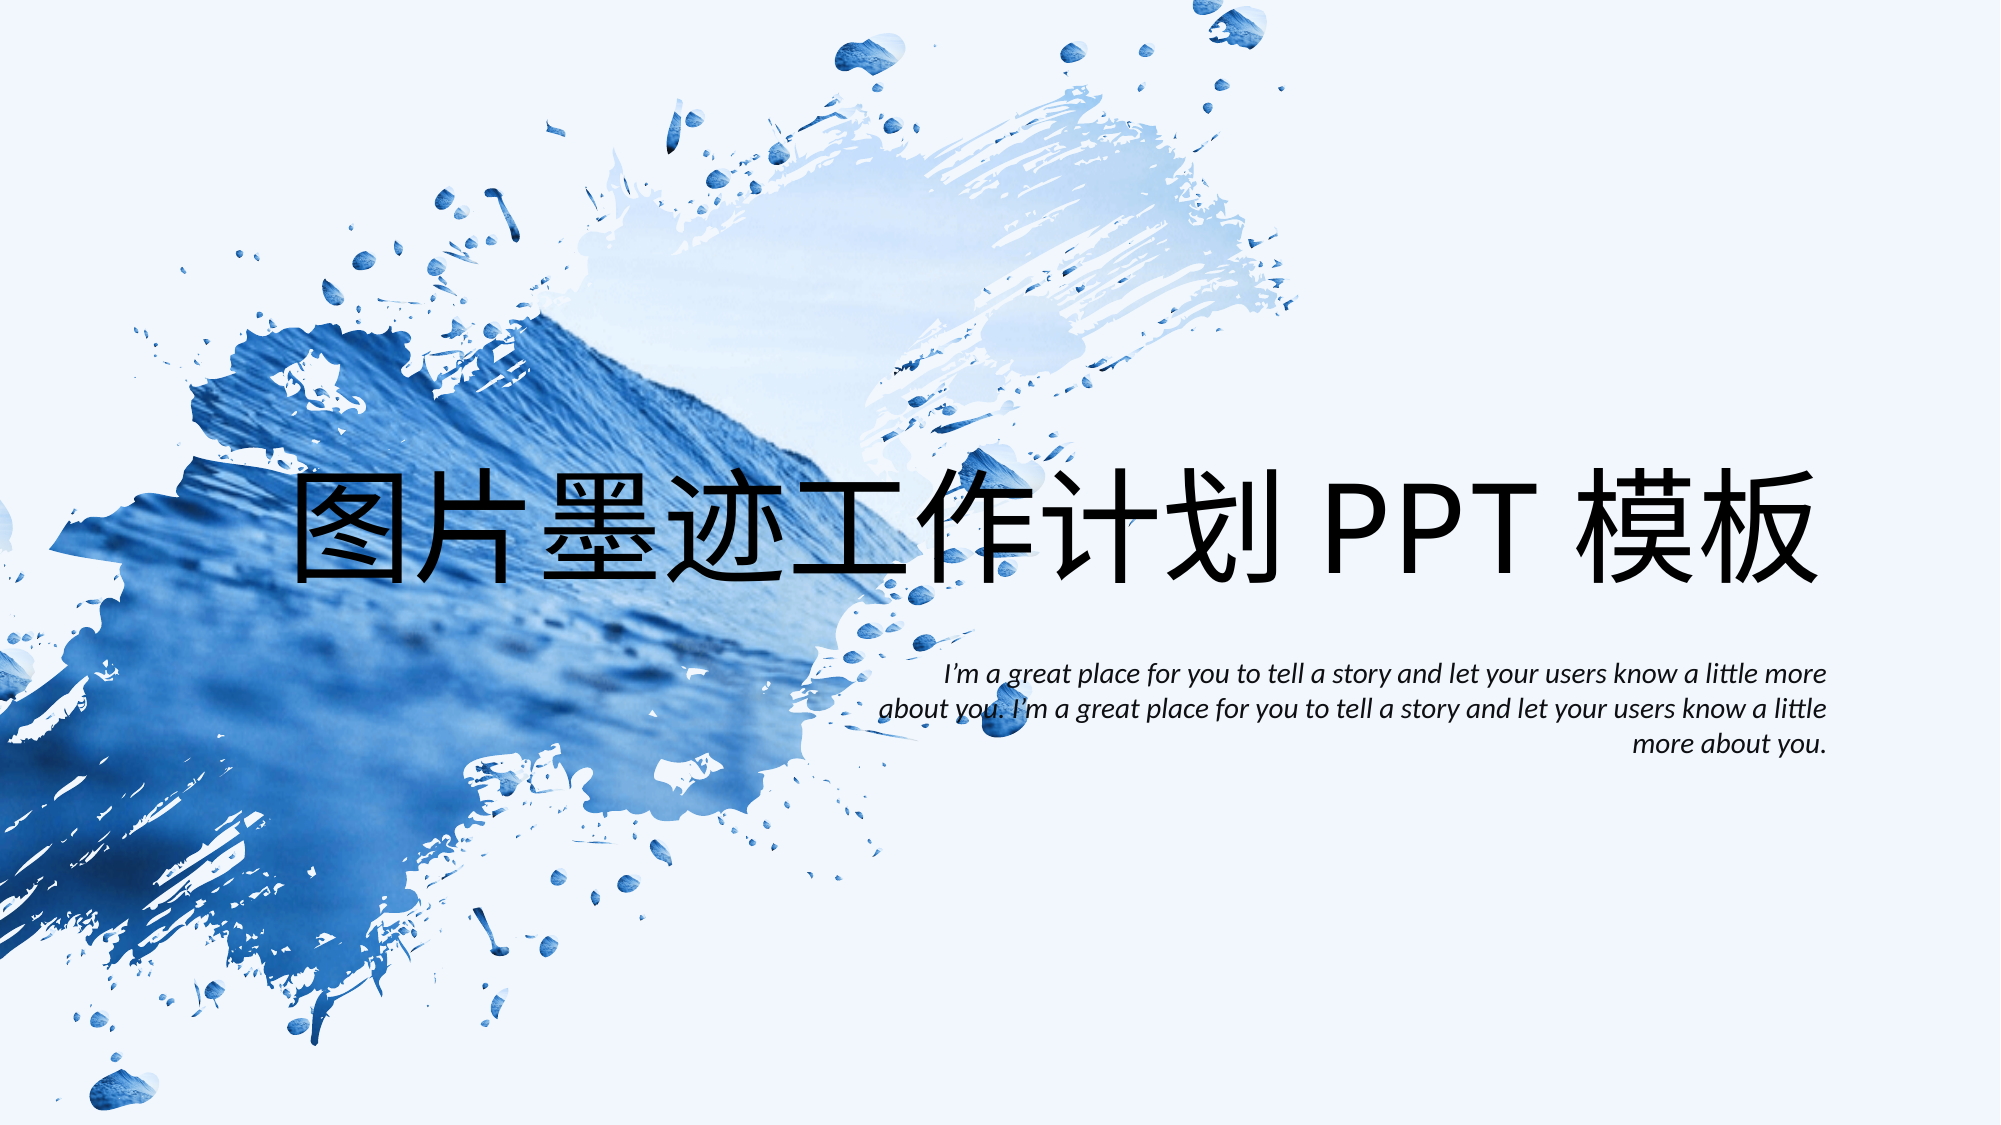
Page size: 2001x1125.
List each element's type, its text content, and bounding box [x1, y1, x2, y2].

picture [107, 974, 114, 982]
picture [670, 98, 683, 124]
picture [1137, 81, 1146, 92]
picture [158, 993, 167, 1001]
picture [1208, 6, 1267, 50]
picture [288, 973, 386, 1046]
picture [834, 33, 906, 76]
picture [110, 981, 118, 991]
picture [1202, 102, 1213, 114]
picture [685, 109, 706, 124]
picture [878, 112, 885, 120]
picture [204, 979, 226, 1009]
picture [824, 92, 844, 107]
picture [1138, 42, 1155, 57]
picture [482, 982, 489, 990]
picture [1214, 78, 1231, 91]
picture [109, 1024, 116, 1032]
picture [264, 973, 301, 999]
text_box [0, 124, 1435, 973]
picture [287, 1018, 310, 1035]
picture [1192, 0, 1224, 15]
picture [1000, 119, 1010, 124]
picture [166, 998, 175, 1007]
picture [1101, 110, 1107, 117]
picture [191, 978, 207, 1017]
text_box I’m a great place for you to tell a story and let your users know a little more about you. I’m a great place for you to tell a story and let your users know a little more about you. [1435, 647, 1843, 767]
picture [480, 1019, 490, 1027]
picture [872, 82, 885, 93]
picture [884, 116, 904, 124]
picture [73, 1011, 81, 1022]
picture [1278, 85, 1286, 92]
picture [89, 1068, 160, 1111]
picture [1014, 84, 1135, 124]
picture [90, 1010, 110, 1028]
picture [490, 987, 509, 1020]
text_box 图片墨迹工作计划PPT模板 [1435, 441, 1838, 607]
picture [1060, 41, 1088, 63]
picture [808, 103, 871, 124]
picture [1063, 70, 1069, 77]
picture [110, 1051, 124, 1063]
